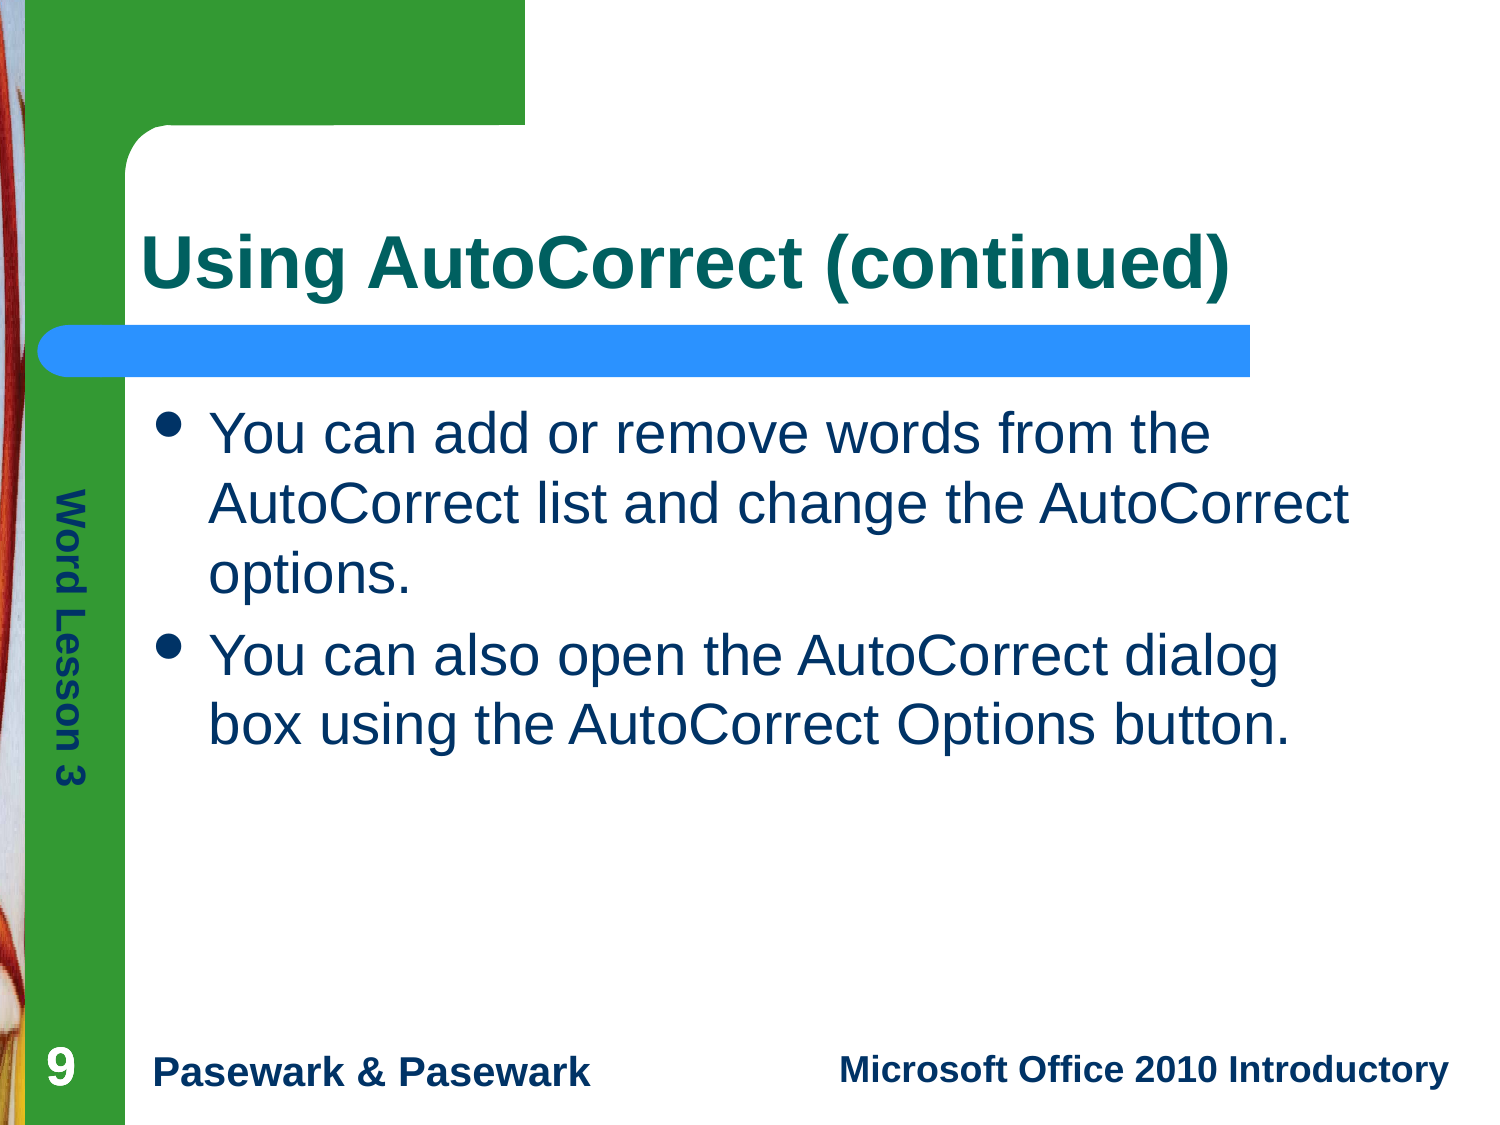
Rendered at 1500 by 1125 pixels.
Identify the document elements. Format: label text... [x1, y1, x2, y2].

picture [0, 0, 25, 1125]
text_box 9 [13, 1023, 111, 1105]
title Using AutoCorrect (continued) [124, 124, 1426, 313]
list You can add or remove words from the AutoCorrect list and change the AutoCorrect options. You can also open the AutoCorrect dialog box using the AutoCorrect Options button. [137, 387, 1400, 1076]
